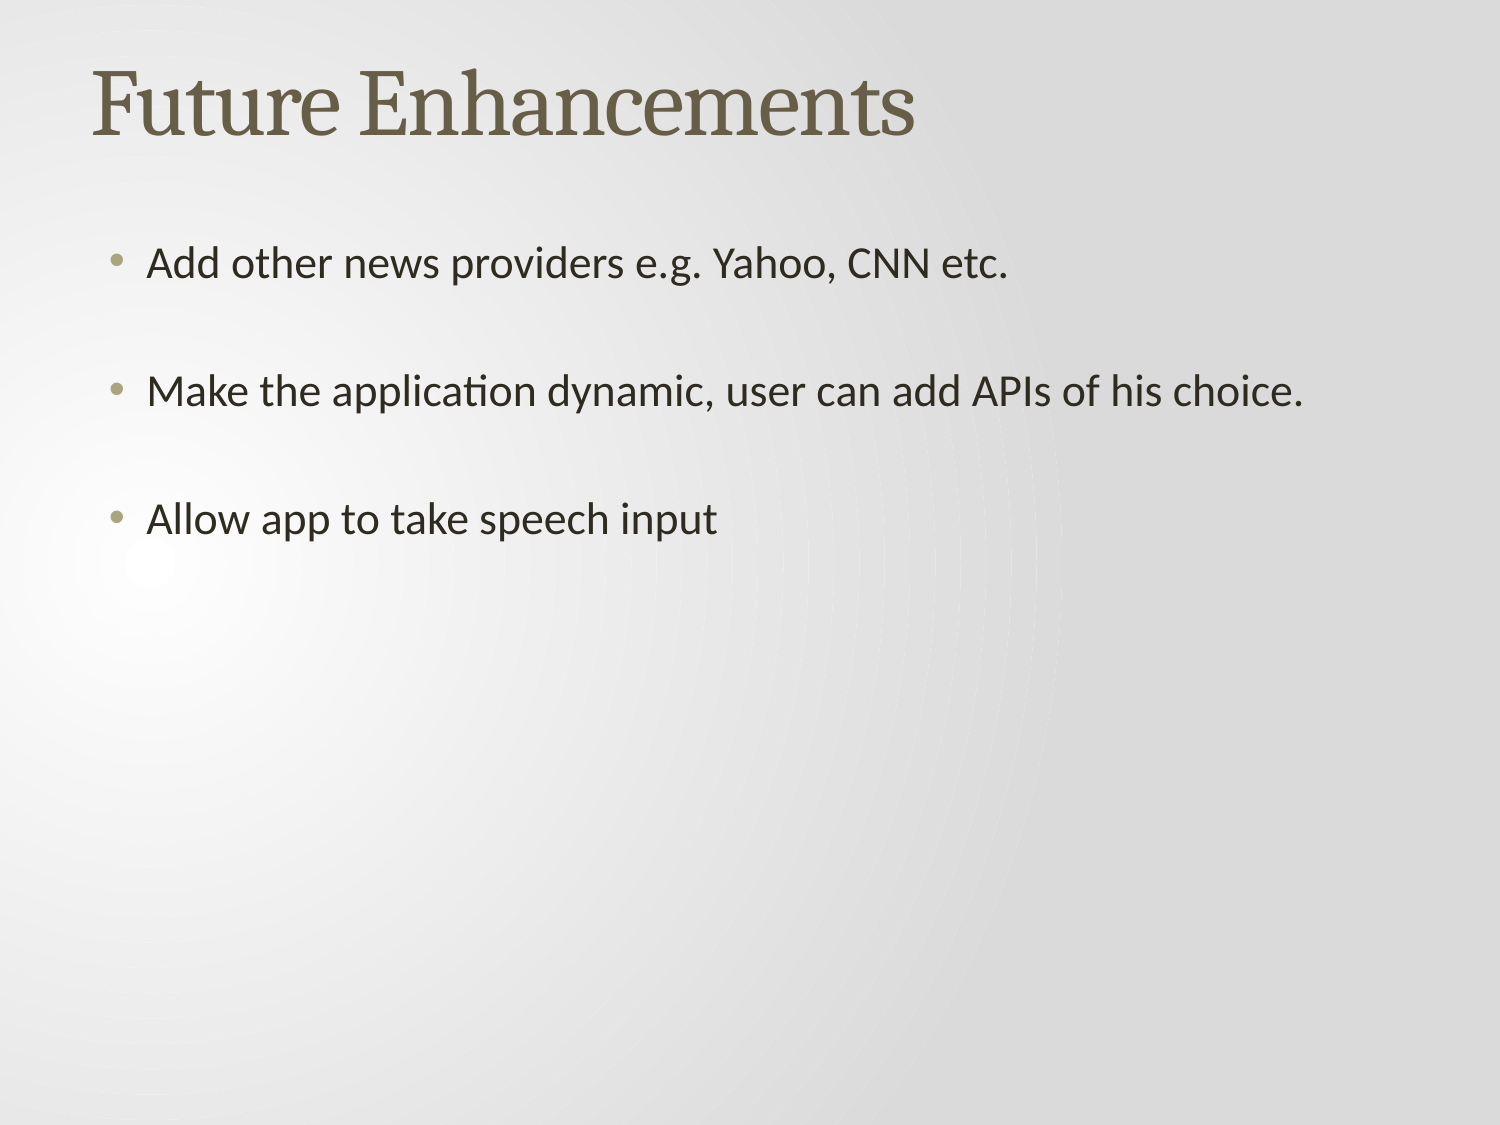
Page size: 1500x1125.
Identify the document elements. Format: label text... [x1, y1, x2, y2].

title Future Enhancements [75, 45, 1325, 150]
list Add other news providers e.g. Yahoo, CNN etc. Make the application dynamic, user can add APIs of his choice. Allow app to take speech input [75, 224, 1325, 1050]
